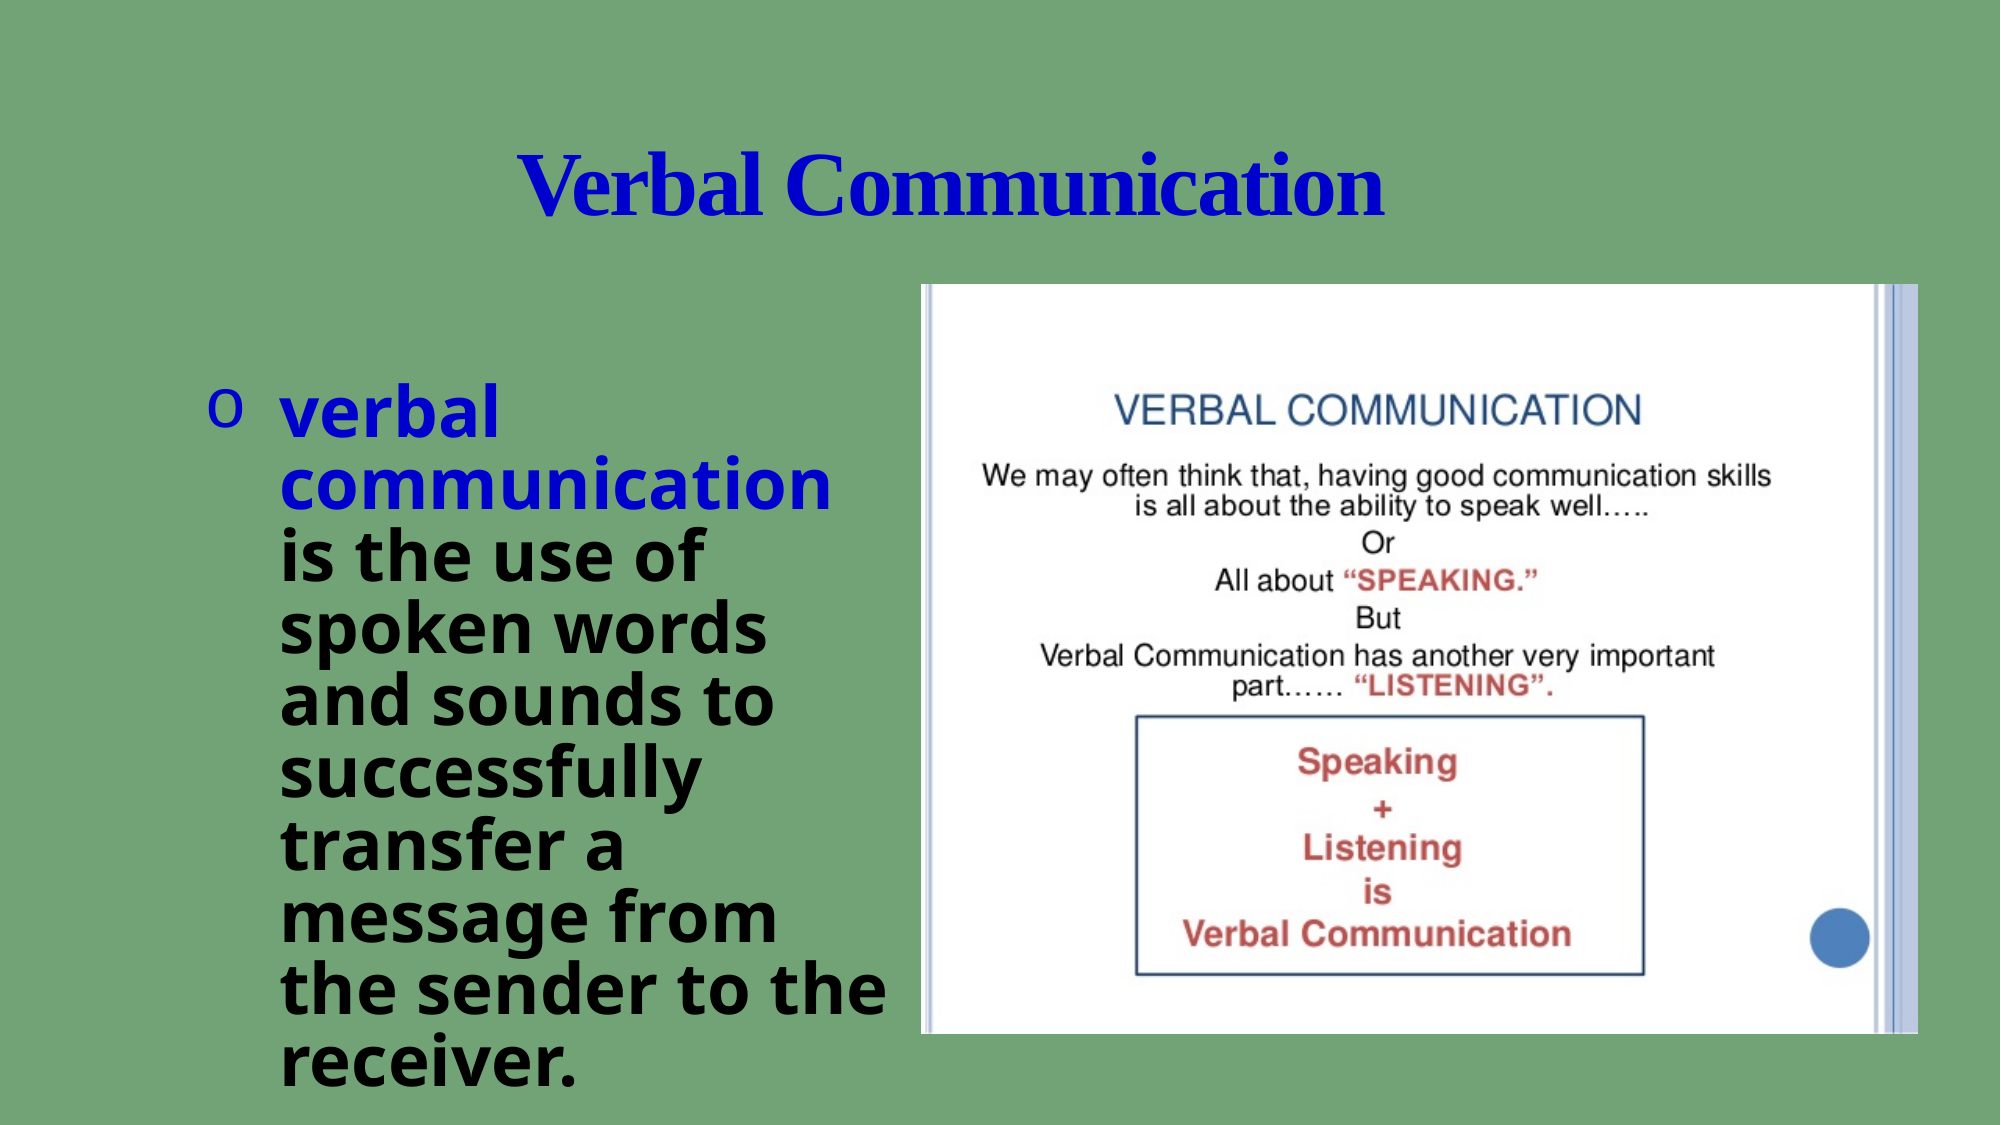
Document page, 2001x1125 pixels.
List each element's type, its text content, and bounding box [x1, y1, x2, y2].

title Verbal Communication [227, 105, 1676, 241]
subtitle verbal communication is the use of spoken words and sounds to successfully transfer a message from the sender to the receiver. [189, 371, 920, 947]
picture [920, 284, 1919, 1034]
